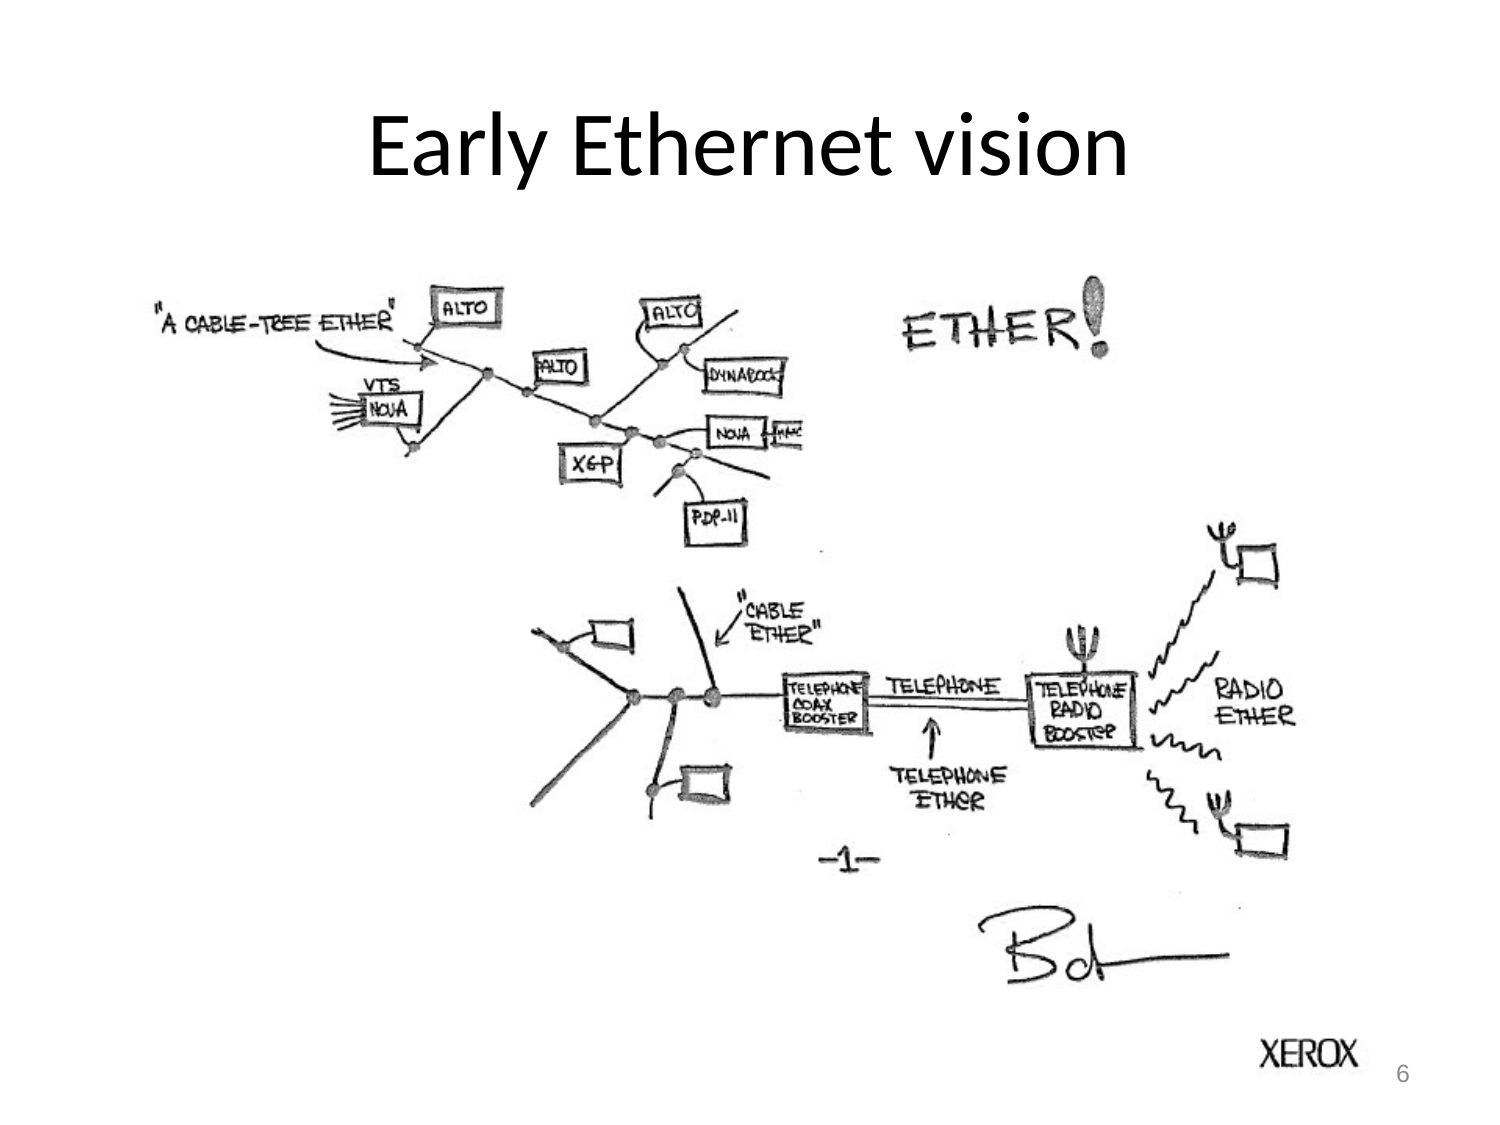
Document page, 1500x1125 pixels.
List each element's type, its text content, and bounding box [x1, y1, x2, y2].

picture [131, 263, 1369, 1076]
title Early Ethernet vision [74, 44, 1426, 233]
slide_number 6 [1074, 1042, 1425, 1103]
